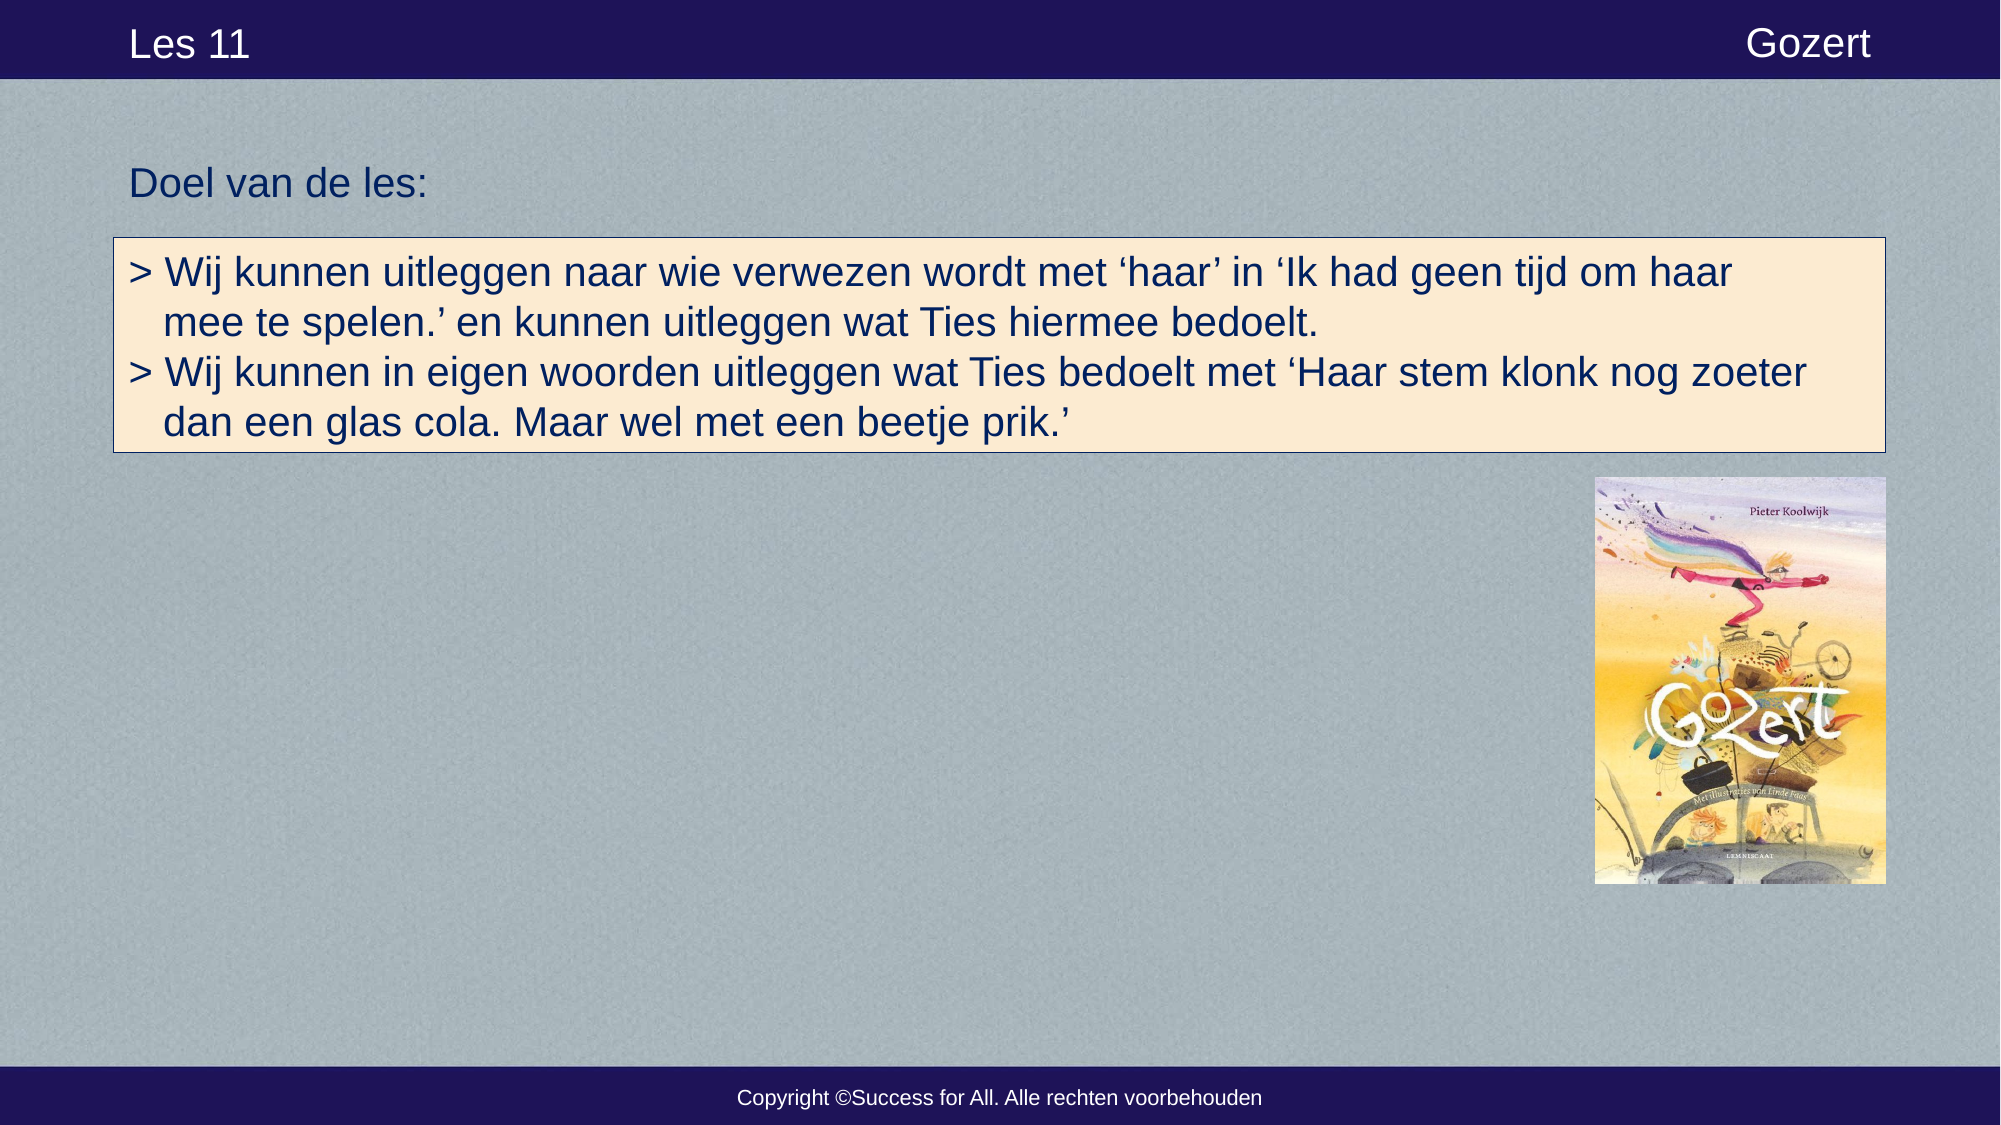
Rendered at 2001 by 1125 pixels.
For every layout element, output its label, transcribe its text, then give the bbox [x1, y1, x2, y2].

picture [0, 0, 2001, 1125]
text_box Les 11 [114, 9, 354, 75]
text_box > Wij kunnen uitleggen naar wie verwezen wordt met ‘haar’ in ‘Ik had geen tijd om haar mee te spelen.’ en kunnen uitleggen wat Ties hiermee bedoelt. > Wij kunnen in eigen woorden uitleggen wat Ties bedoelt met ‘Haar stem klonk nog zoeter dan een glas cola. Maar wel met een beetje prik.’ [113, 237, 1886, 453]
text_box Copyright ©Success for All. Alle rechten voorbehouden [0, 1076, 2000, 1125]
text_box Gozert [999, 8, 1886, 73]
text_box Doel van de les: [113, 148, 1635, 214]
